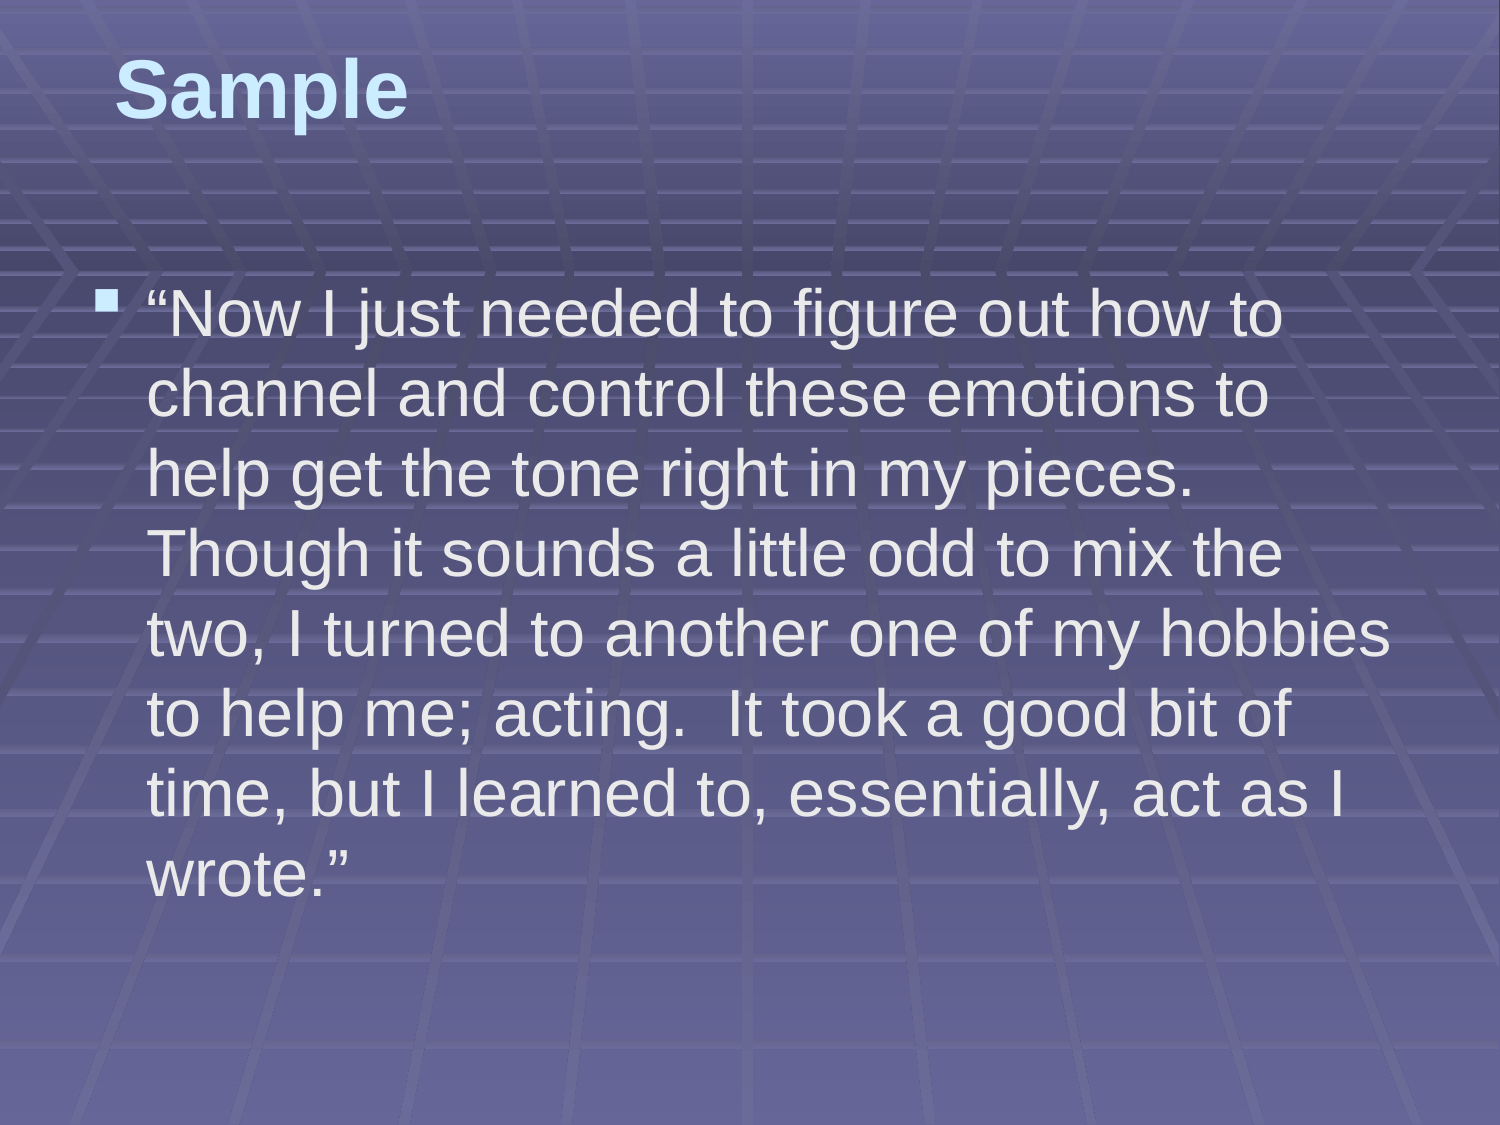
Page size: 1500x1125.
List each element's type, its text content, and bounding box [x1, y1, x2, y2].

list “Now I just needed to figure out how to channel and control these emotions to help get the tone right in my pieces. Though it sounds a little odd to mix the two, I turned to another one of my hobbies to help me; acting. It took a good bit of time, but I learned to, essentially, act as I wrote.” [74, 261, 1425, 1001]
title Sample [74, 44, 451, 126]
